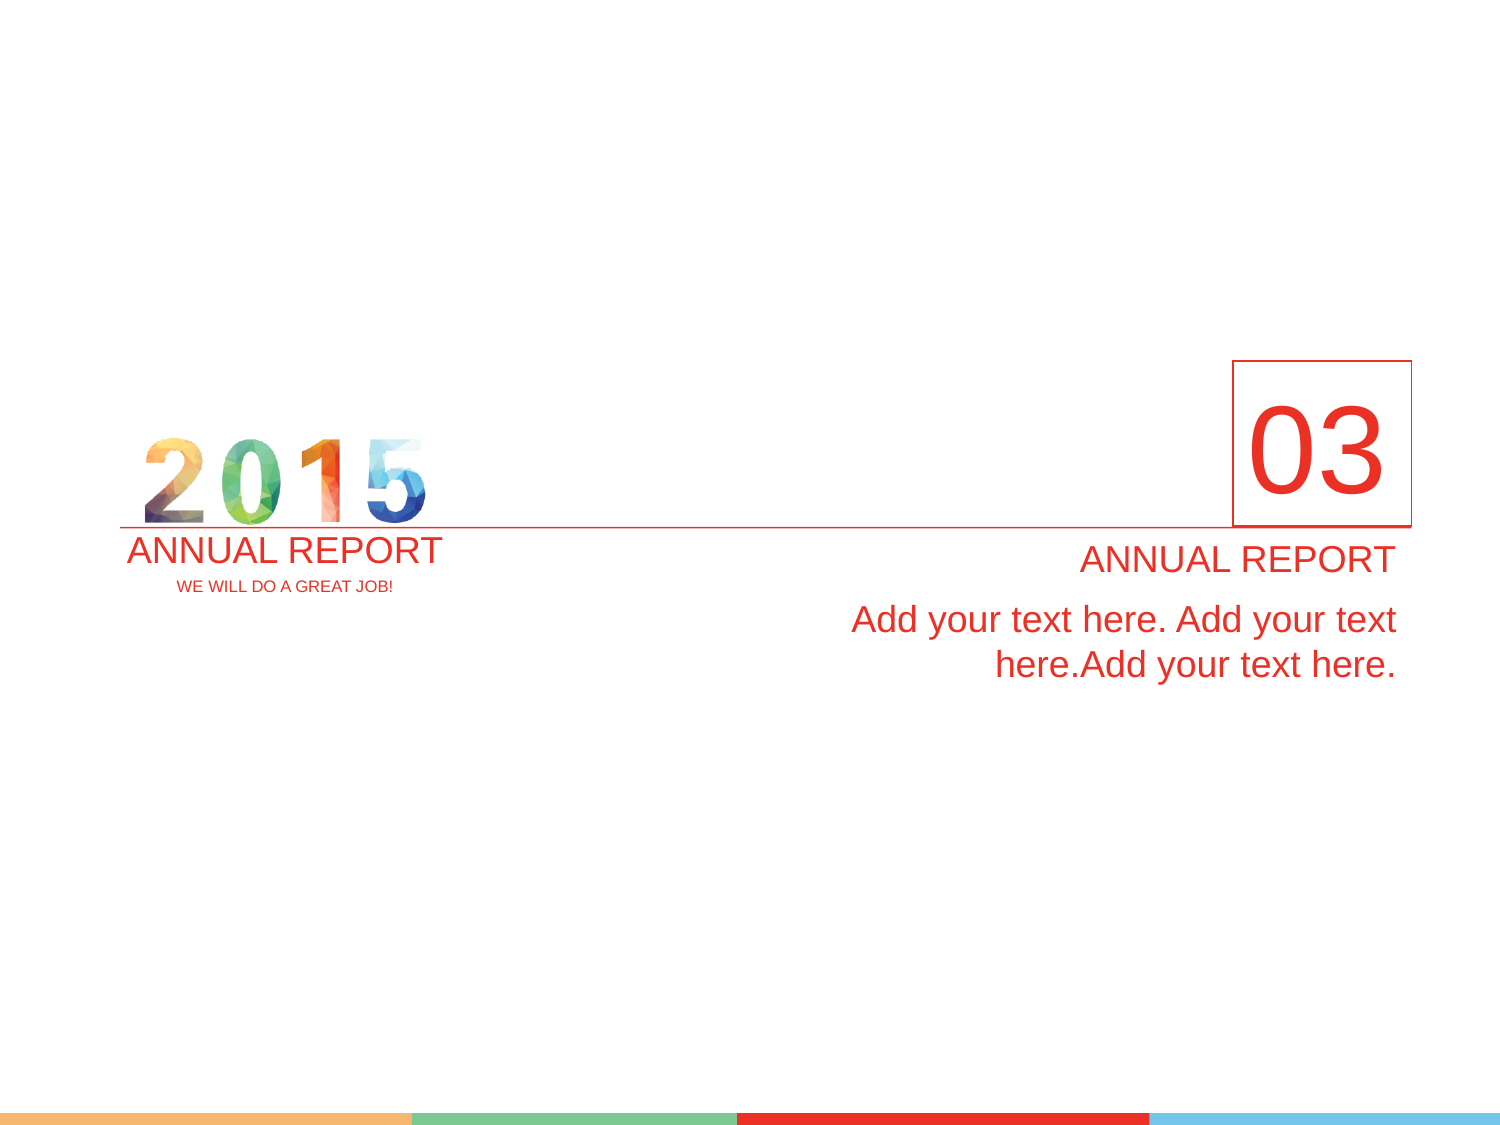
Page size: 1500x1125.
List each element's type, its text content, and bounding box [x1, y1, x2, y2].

text_box ANNUAL REPORT [1029, 527, 1412, 588]
text_box 03 [1233, 361, 1412, 526]
text_box ANNUAL REPORT [97, 527, 474, 568]
picture [139, 437, 432, 528]
text_box Add your text here. Add your text here.Add your text here. [745, 587, 1412, 738]
text_box WE WILL DO A GREAT JOB! [97, 568, 474, 614]
